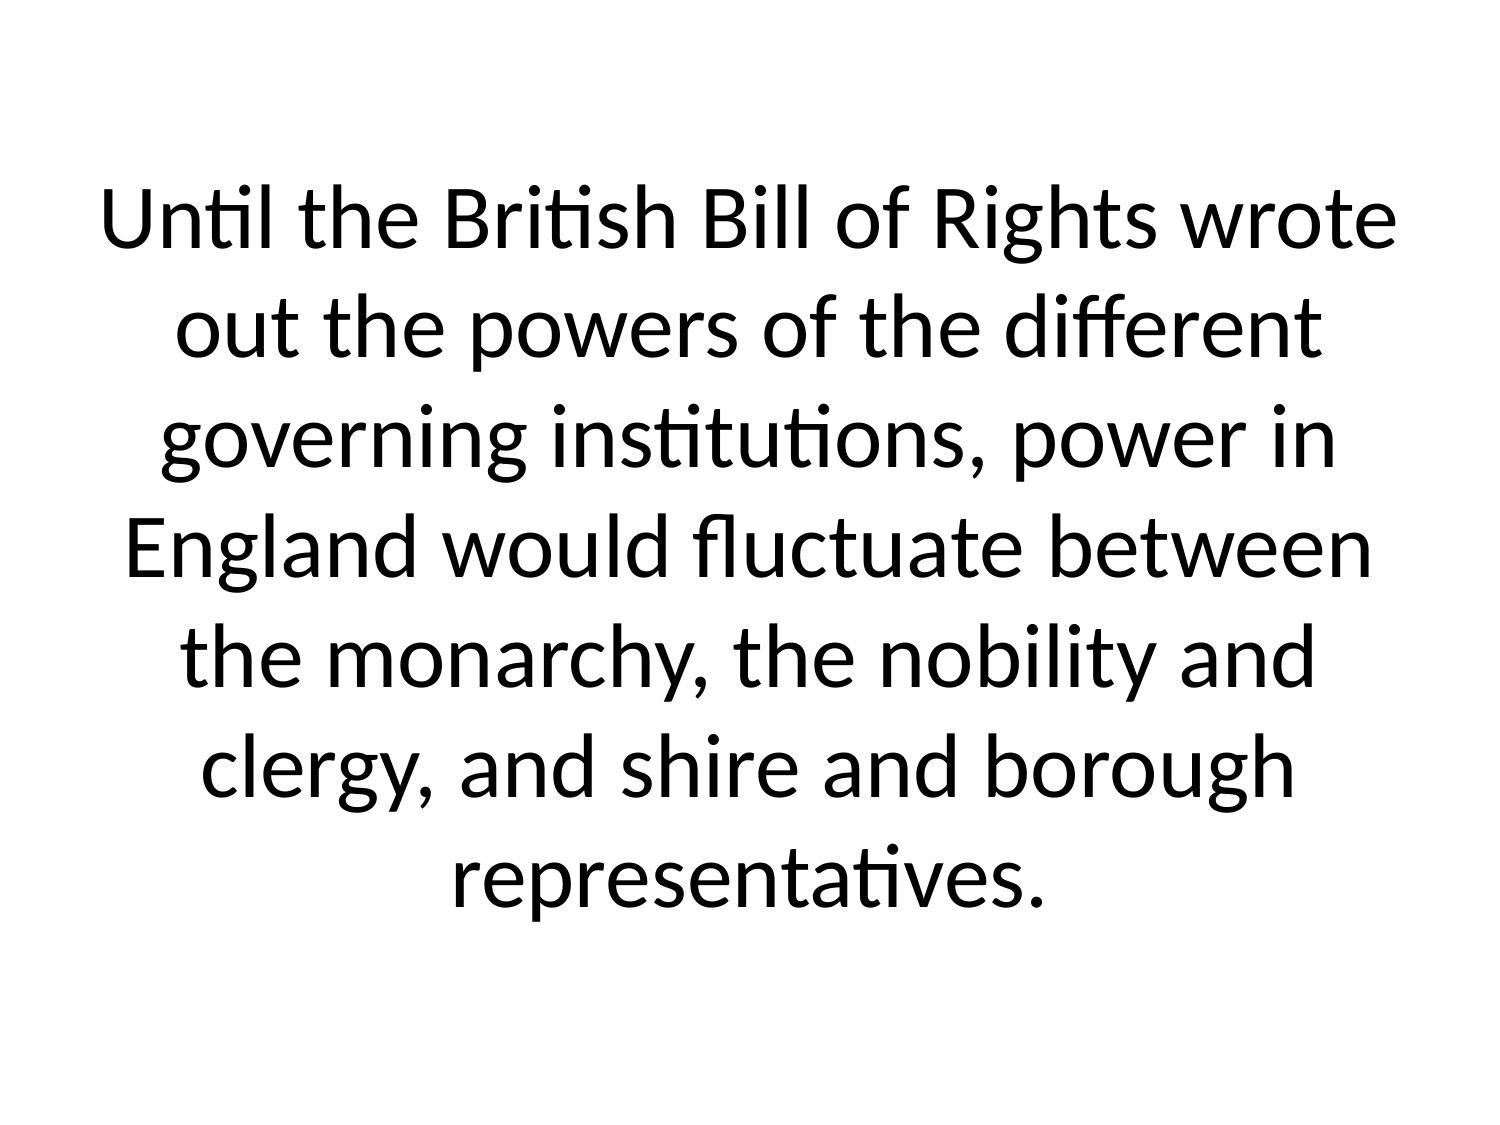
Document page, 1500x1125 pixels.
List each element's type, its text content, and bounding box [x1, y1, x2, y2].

title Until the British Bill of Rights wrote out the powers of the different governing institutions, power in England would fluctuate between the monarchy, the nobility and clergy, and shire and borough representatives. [74, 44, 1426, 1038]
